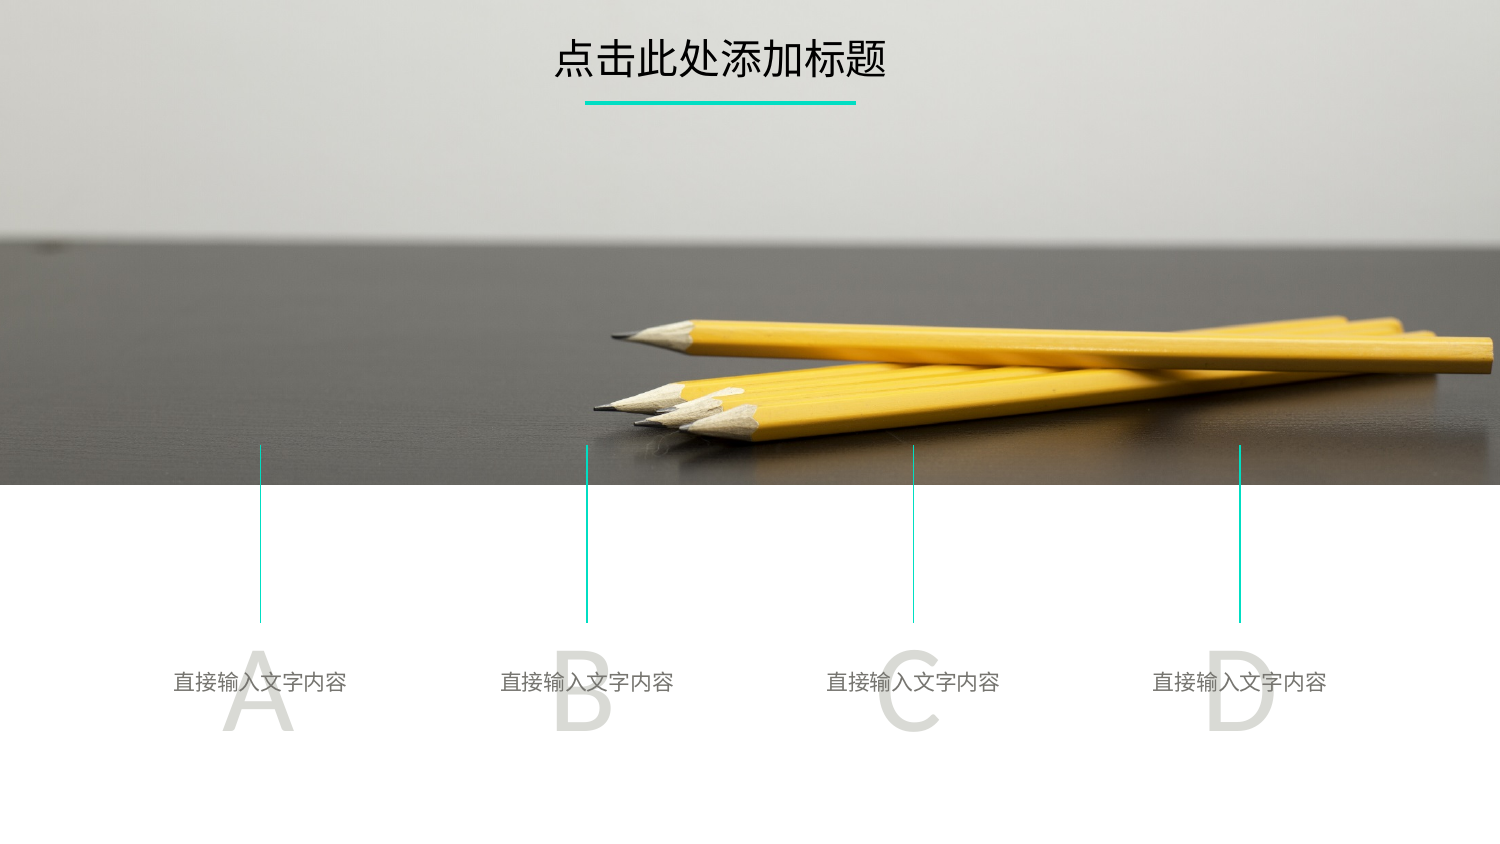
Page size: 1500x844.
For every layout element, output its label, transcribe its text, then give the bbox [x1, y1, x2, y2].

text_box C [860, 598, 967, 661]
picture [0, 0, 1500, 485]
text_box C [860, 703, 967, 764]
text_box 直接输入文字内容 [800, 661, 1026, 703]
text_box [474, 445, 700, 766]
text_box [147, 445, 374, 766]
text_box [1127, 445, 1353, 766]
